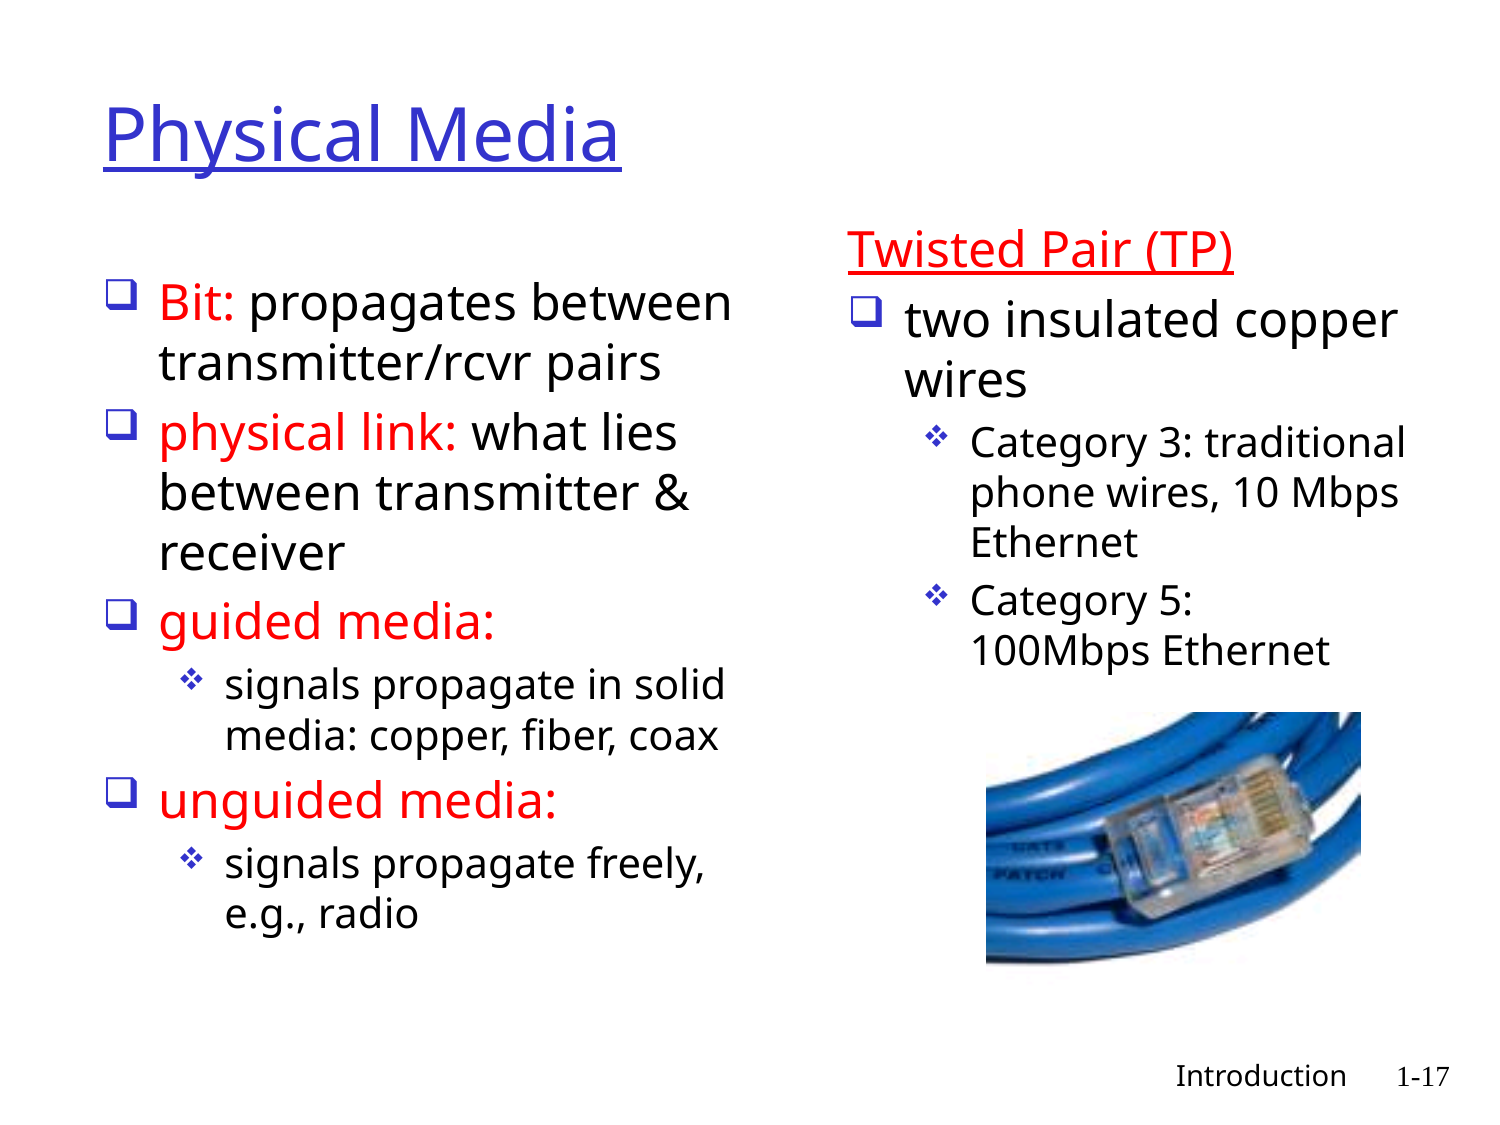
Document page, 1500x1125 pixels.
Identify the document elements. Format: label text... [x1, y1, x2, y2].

list Twisted Pair (TP) two insulated copper wires Category 3: traditional phone wires, 10 Mbps Ethernet Category 5: 100Mbps Ethernet [832, 209, 1458, 973]
title Physical Media [87, 37, 1363, 226]
list Bit: propagates between transmitter/rcvr pairs physical link: what lies between transmitter & receiver guided media: signals propagate in solid media: copper, fiber, coax unguided media: signals propagate freely, e.g., radio [87, 262, 797, 1026]
picture [986, 712, 1361, 993]
footer Introduction [887, 1049, 1362, 1125]
slide_number 1-17 [1362, 1049, 1466, 1125]
